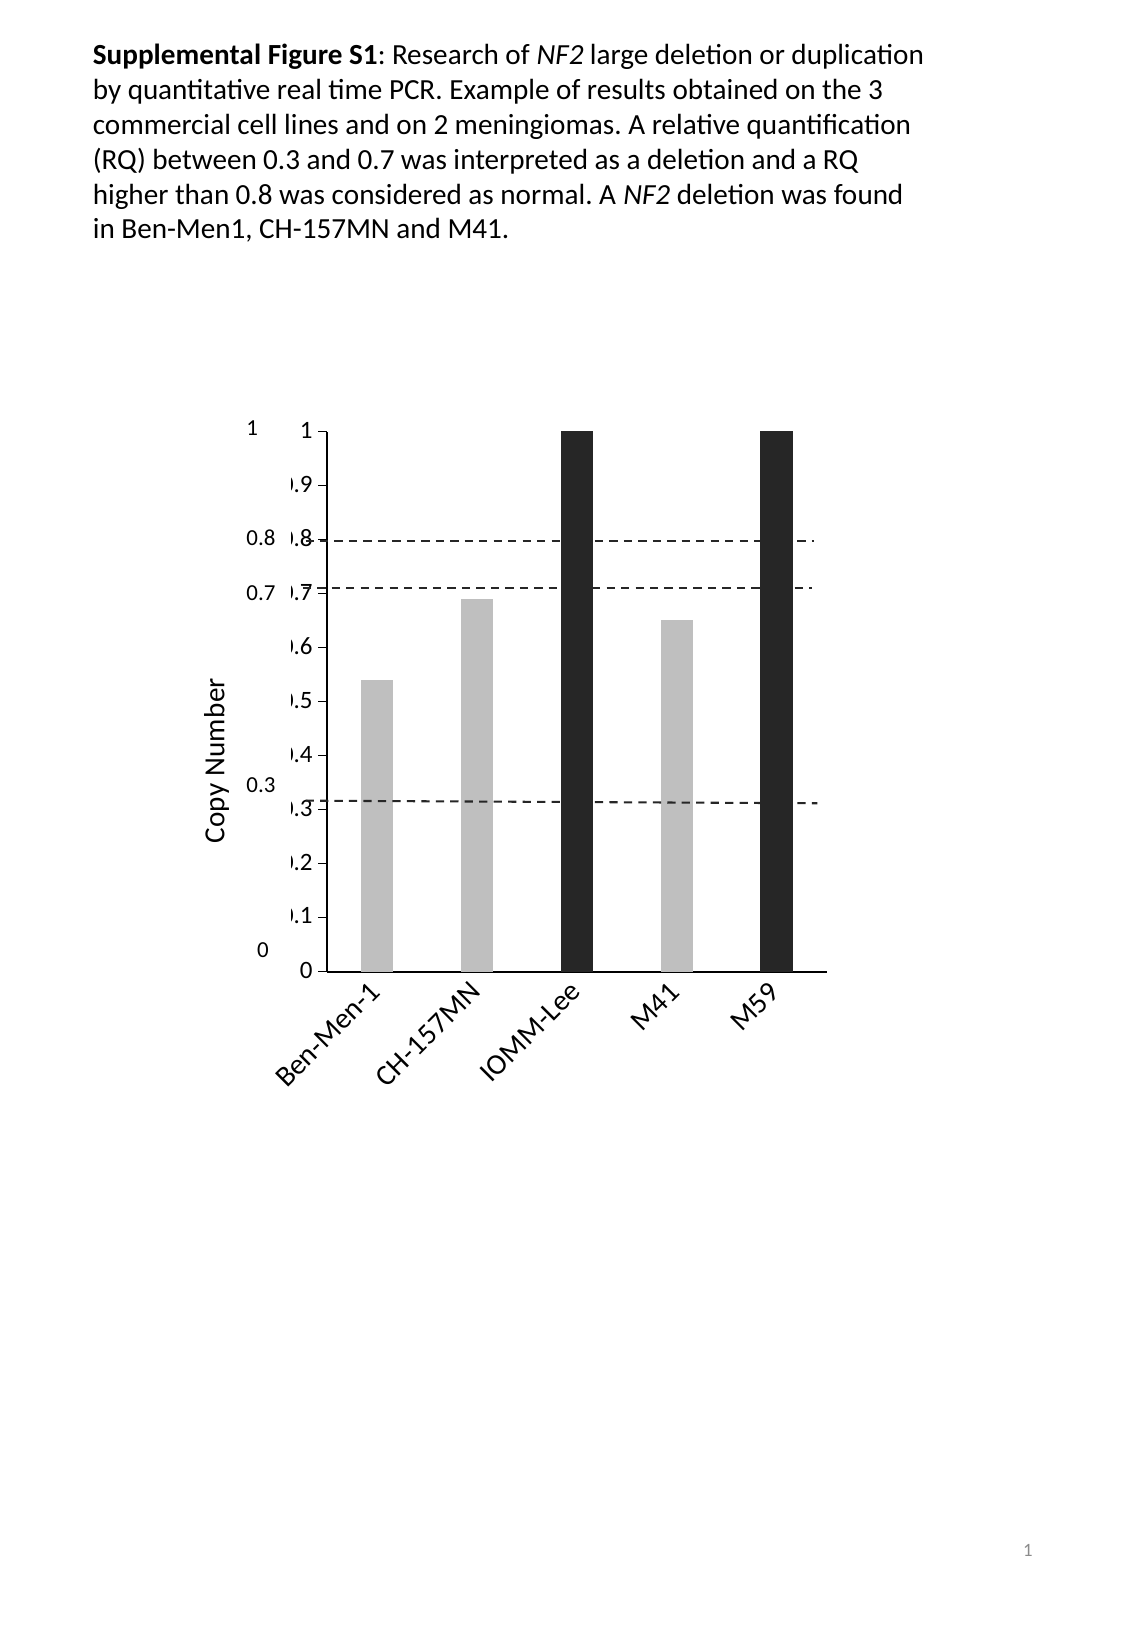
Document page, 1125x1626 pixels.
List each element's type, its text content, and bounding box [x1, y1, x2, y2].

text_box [305, 800, 818, 804]
slide_number 1 [794, 1506, 1048, 1593]
chart [184, 405, 840, 1108]
text_box Supplemental Figure S1: Research of NF2 large deletion or duplication by quantitative real time PCR. Example of results obtained on the 3 commercial cell lines and on 2 meningiomas. A relative quantification (RQ) between 0.3 and 0.7 was interpreted as a deletion and a RQ higher than 0.8 was considered as normal. A NF2 deletion was found in Ben-Men1, CH-157MN and M41. [78, 27, 941, 253]
